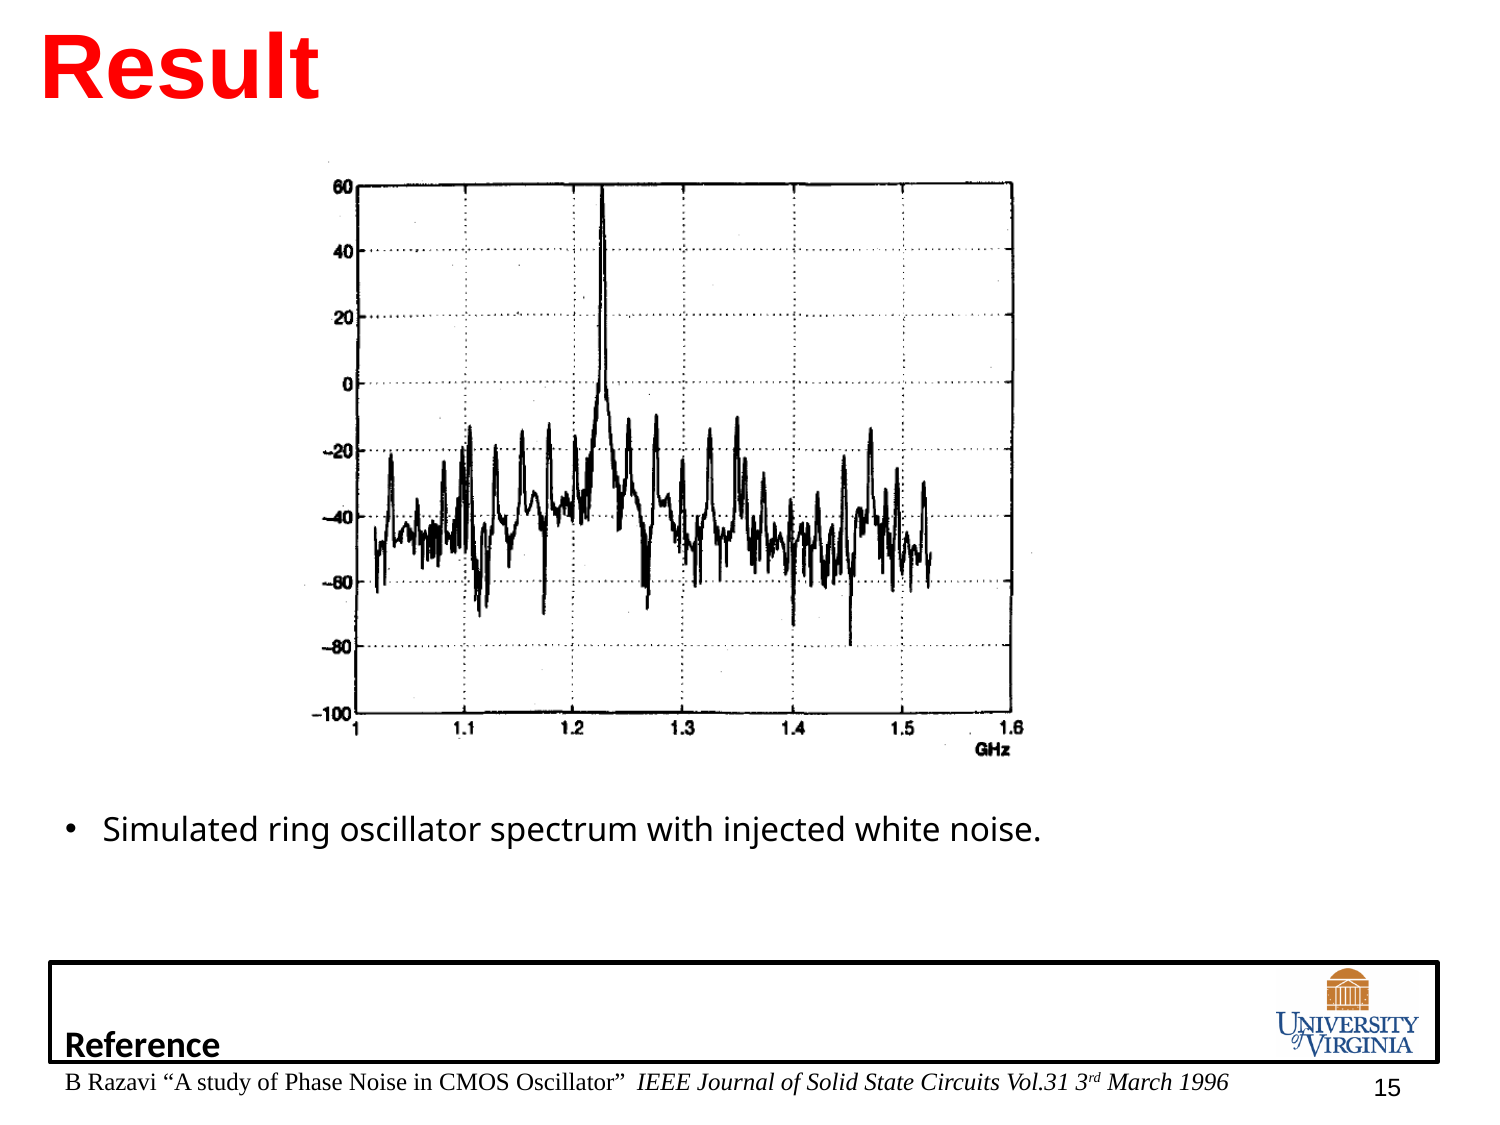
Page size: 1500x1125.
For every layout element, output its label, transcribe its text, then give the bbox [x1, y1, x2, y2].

text_box Simulated ring oscillator spectrum with injected white noise. [49, 800, 1400, 936]
text_box Result [24, 0, 1500, 125]
text_box Reference B Razavi “A study of Phase Noise in CMOS Oscillator” IEEE Journal of Solid State Circuits Vol.31 3rd March 1996 [50, 1013, 1288, 1103]
picture [1276, 968, 1419, 1057]
picture [299, 149, 1053, 767]
